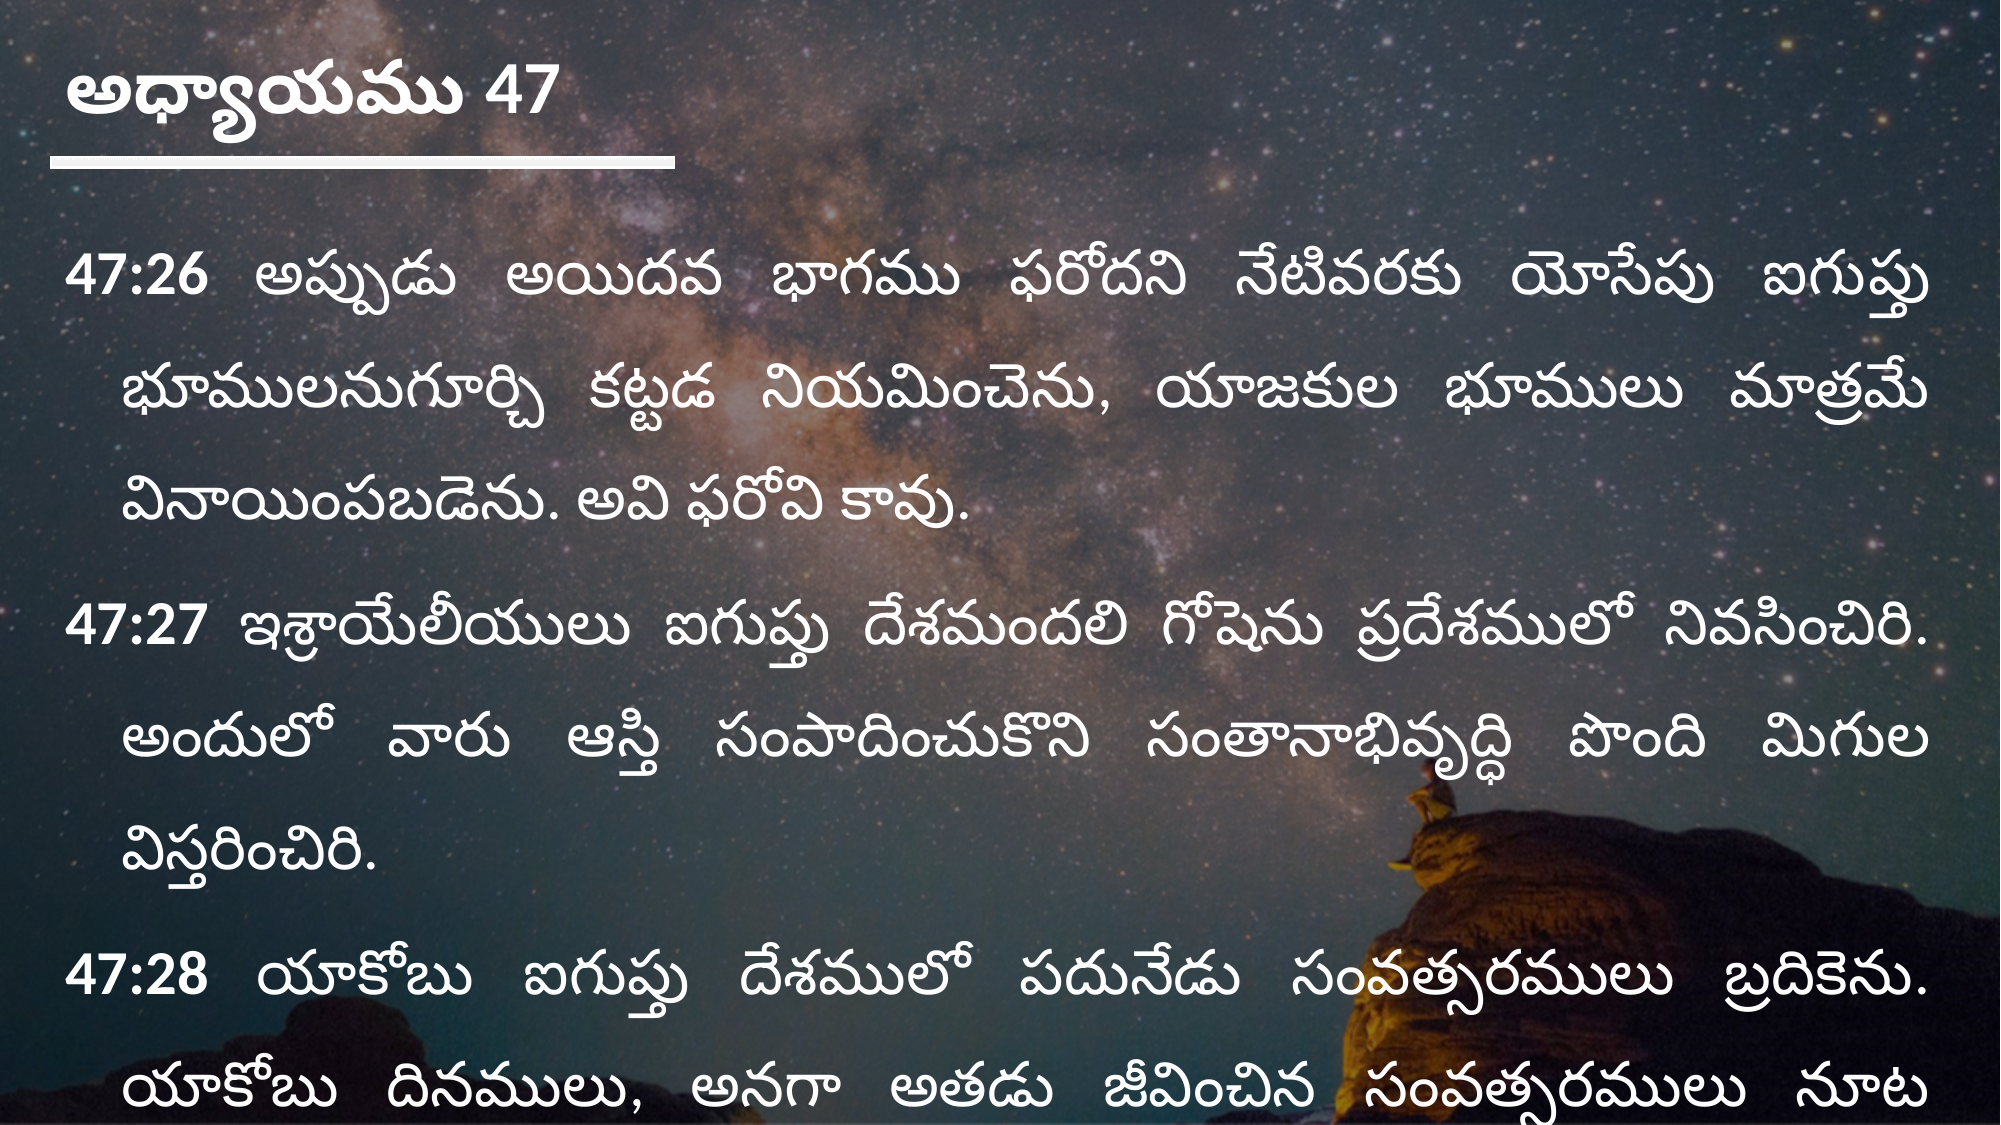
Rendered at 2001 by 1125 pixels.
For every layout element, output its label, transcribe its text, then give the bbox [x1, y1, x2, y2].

title అధ్యాయము 47 [50, 0, 1925, 167]
picture [0, 0, 2000, 1125]
list 47:26 అప్పుడు అయిదవ భాగము ఫరోదని నేటివరకు యోసేపు ఐగుప్తు భూములనుగూర్చి కట్టడ నియమించెను, యాజకుల భూములు మాత్రమే వినాయింపబడెను. అవి ఫరోవి కావు. 47:27 ఇశ్రాయేలీయులు ఐగుప్తు దేశమందలి గోషెను ప్రదేశములో నివసించిరి. అందులో వారు ఆస్తి సంపాదించుకొని సంతానాభివృద్ధి పొంది మిగుల విస్తరించిరి. 47:28 యాకోబు ఐగుప్తు దేశములో పదునేడు సంవత్సరములు బ్రదికెను. యాకోబు దినములు, అనగా అతడు జీవించిన సంవత్సరములు నూట నలుబదియేడు. [50, 187, 1946, 1063]
